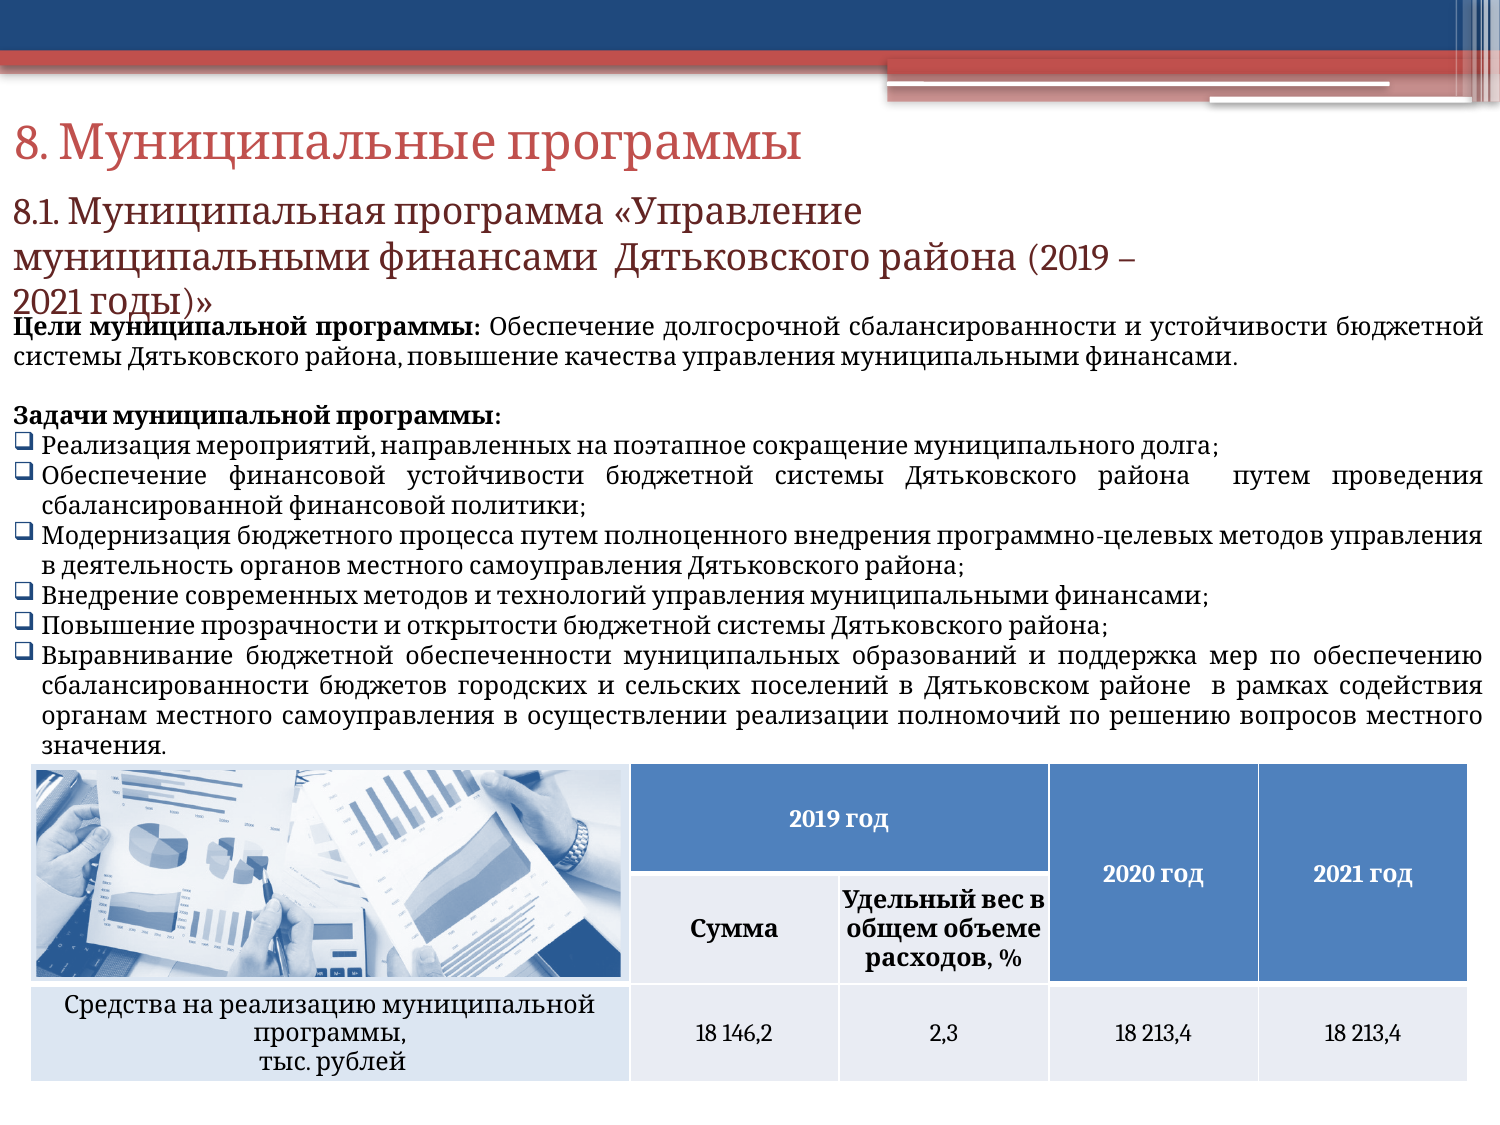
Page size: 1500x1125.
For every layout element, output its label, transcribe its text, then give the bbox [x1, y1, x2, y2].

text_box Цели муниципальной программы: Обеспечение долгосрочной сбалансированности и устойчивости бюджетной системы Дятьковского района, повышение качества управления муниципальными финансами. Задачи муниципальной программы: Реализация мероприятий, направленных на поэтапное сокращение муниципального долга; Обеспечение финансовой устойчивости бюджетной системы Дятьковского района путем проведения сбалансированной финансовой политики; Модернизация бюджетного процесса путем полноценного внедрения программно-целевых методов управления в деятельность органов местного самоуправления Дятьковского района; Внедрение современных методов и технологий управления муниципальными финансами; Повышение прозрачности и открытости бюджетной системы Дятьковского района; Выравнивание бюджетной обеспеченности муниципальных образований и поддержка мер по обеспечению сбалансированности бюджетов городских и сельских поселений в Дятьковском районе в рамках содействия органам местного самоуправления в осуществлении реализации полномочий по решению вопросов местного значения. [0, 302, 1500, 767]
text_box 8.1. Муниципальная программа «Управление муниципальными финансами Дятьковского района (2019 – 2021 годы)» [0, 180, 1215, 330]
table_cell 18 213,4 [1259, 987, 1467, 1081]
text_box 8. Муниципальные программы [0, 101, 964, 177]
table_cell Средства на реализацию муниципальной программы, тыс. рублей [31, 987, 629, 1081]
table_header 2020 год [1050, 764, 1258, 981]
picture [36, 770, 621, 978]
table_cell 18 213,4 [1050, 987, 1258, 1081]
table_cell Сумма [631, 876, 838, 983]
table_header 2019 год [631, 764, 1048, 871]
table_header 2021 год [1259, 764, 1467, 981]
table_cell 18 146,2 [631, 985, 838, 1081]
table_cell 2,3 [840, 985, 1048, 1081]
table_header [31, 764, 629, 981]
table_cell Удельный вес в общем объеме расходов, % [840, 876, 1048, 983]
